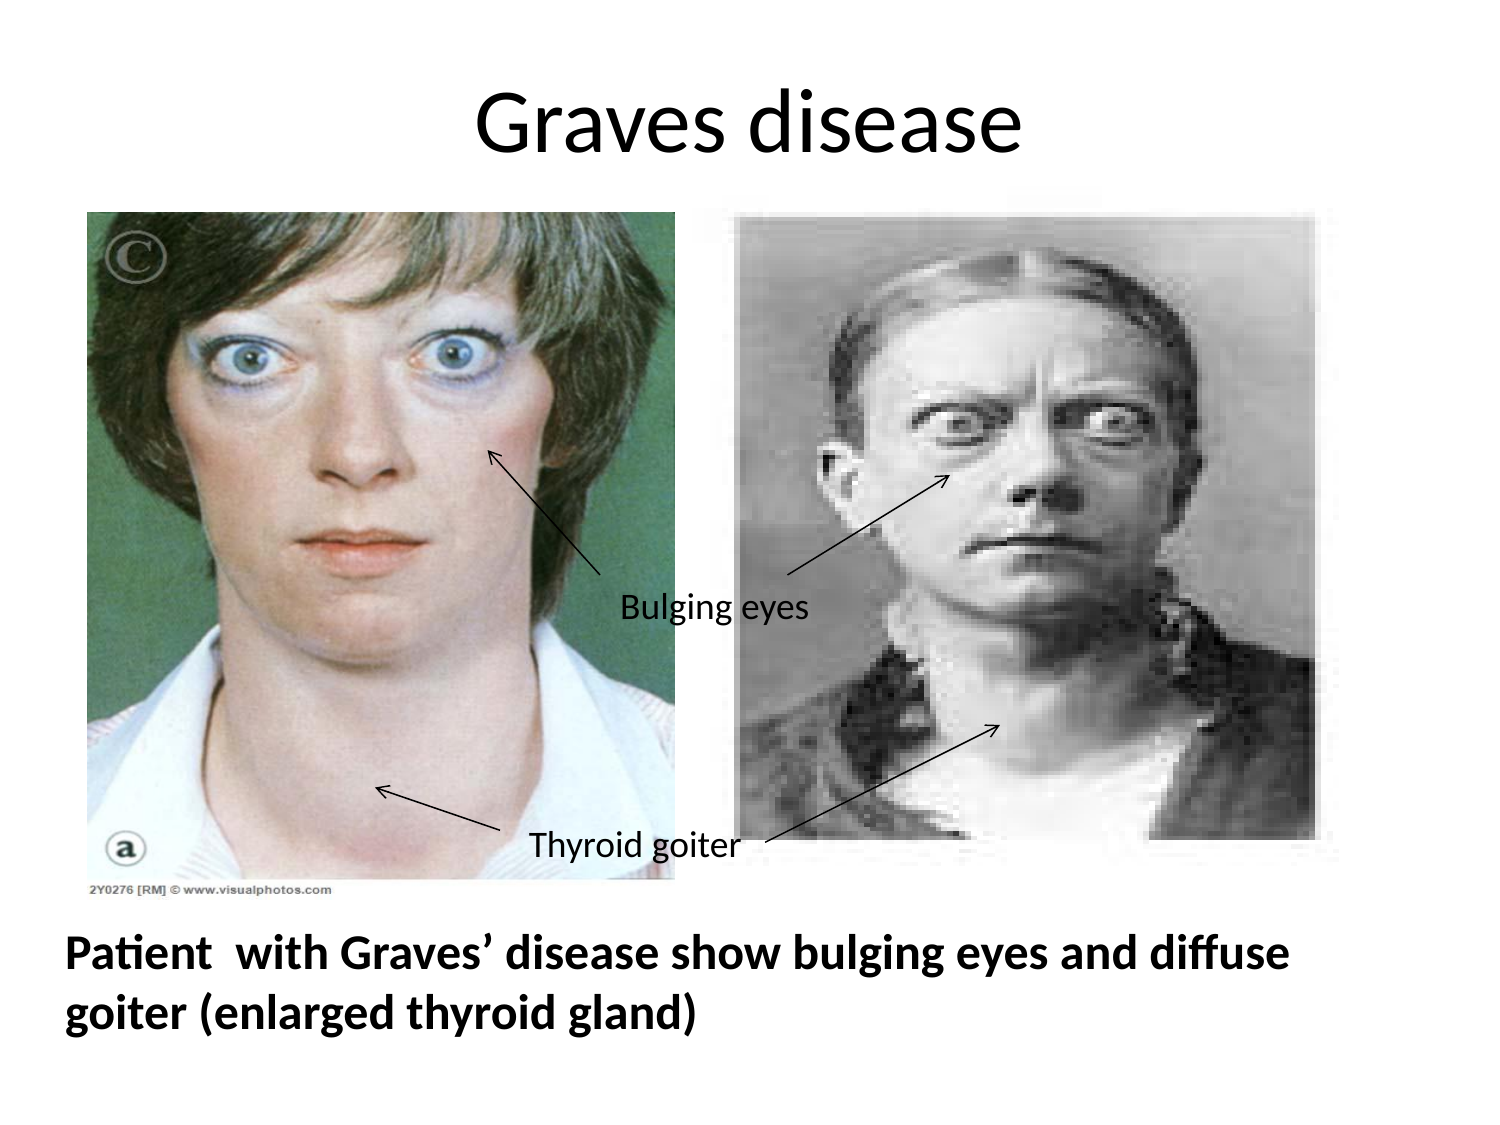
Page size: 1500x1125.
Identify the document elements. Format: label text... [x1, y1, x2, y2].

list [87, 212, 676, 901]
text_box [487, 449, 601, 576]
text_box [787, 474, 951, 576]
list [674, 174, 1376, 888]
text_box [374, 787, 501, 831]
list Patient with Graves’ disease show bulging eyes and diffuse goiter (enlarged thyroid gland) [50, 912, 1325, 1088]
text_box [766, 724, 1001, 844]
title Graves disease [75, 45, 1425, 188]
